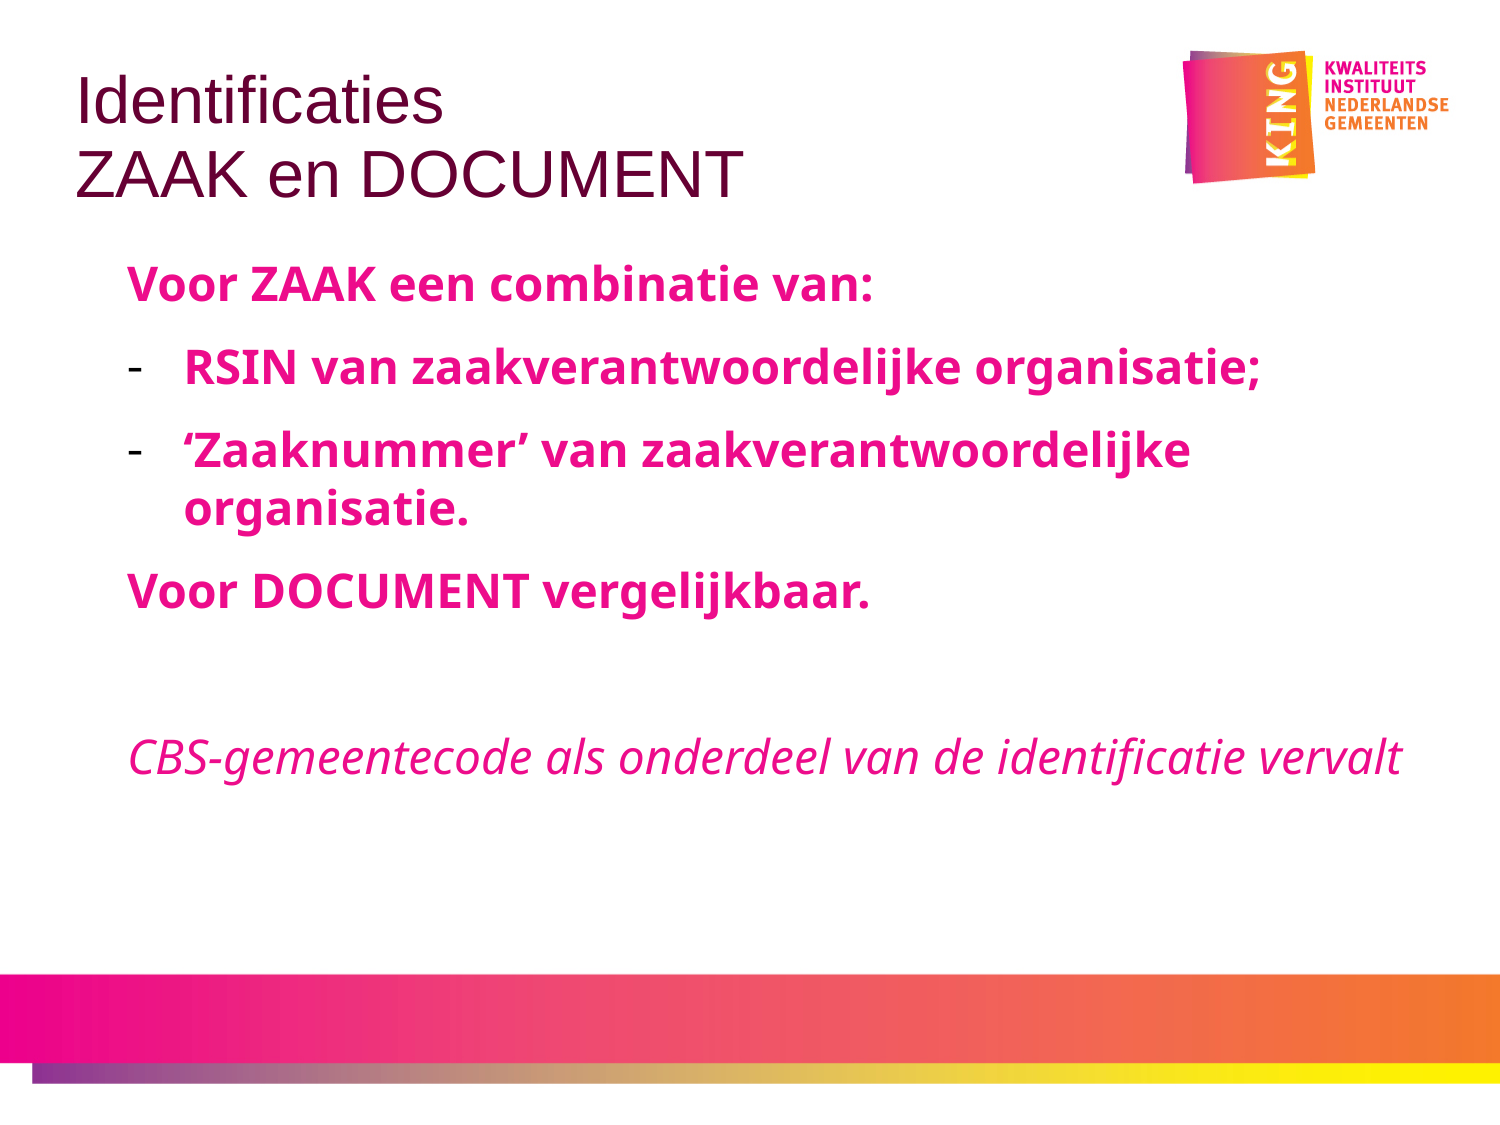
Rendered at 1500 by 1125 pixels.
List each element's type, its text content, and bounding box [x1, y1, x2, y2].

list Voor ZAAK een combinatie van: RSIN van zaakverantwoordelijke organisatie; ‘Zaaknummer’ van zaakverantwoordelijke organisatie. Voor DOCUMENT vergelijkbaar. CBS-gemeentecode als onderdeel van de identificatie vervalt [111, 245, 1500, 989]
picture [0, 0, 1500, 1125]
title Identificaties ZAAK en DOCUMENT [74, 44, 1425, 233]
